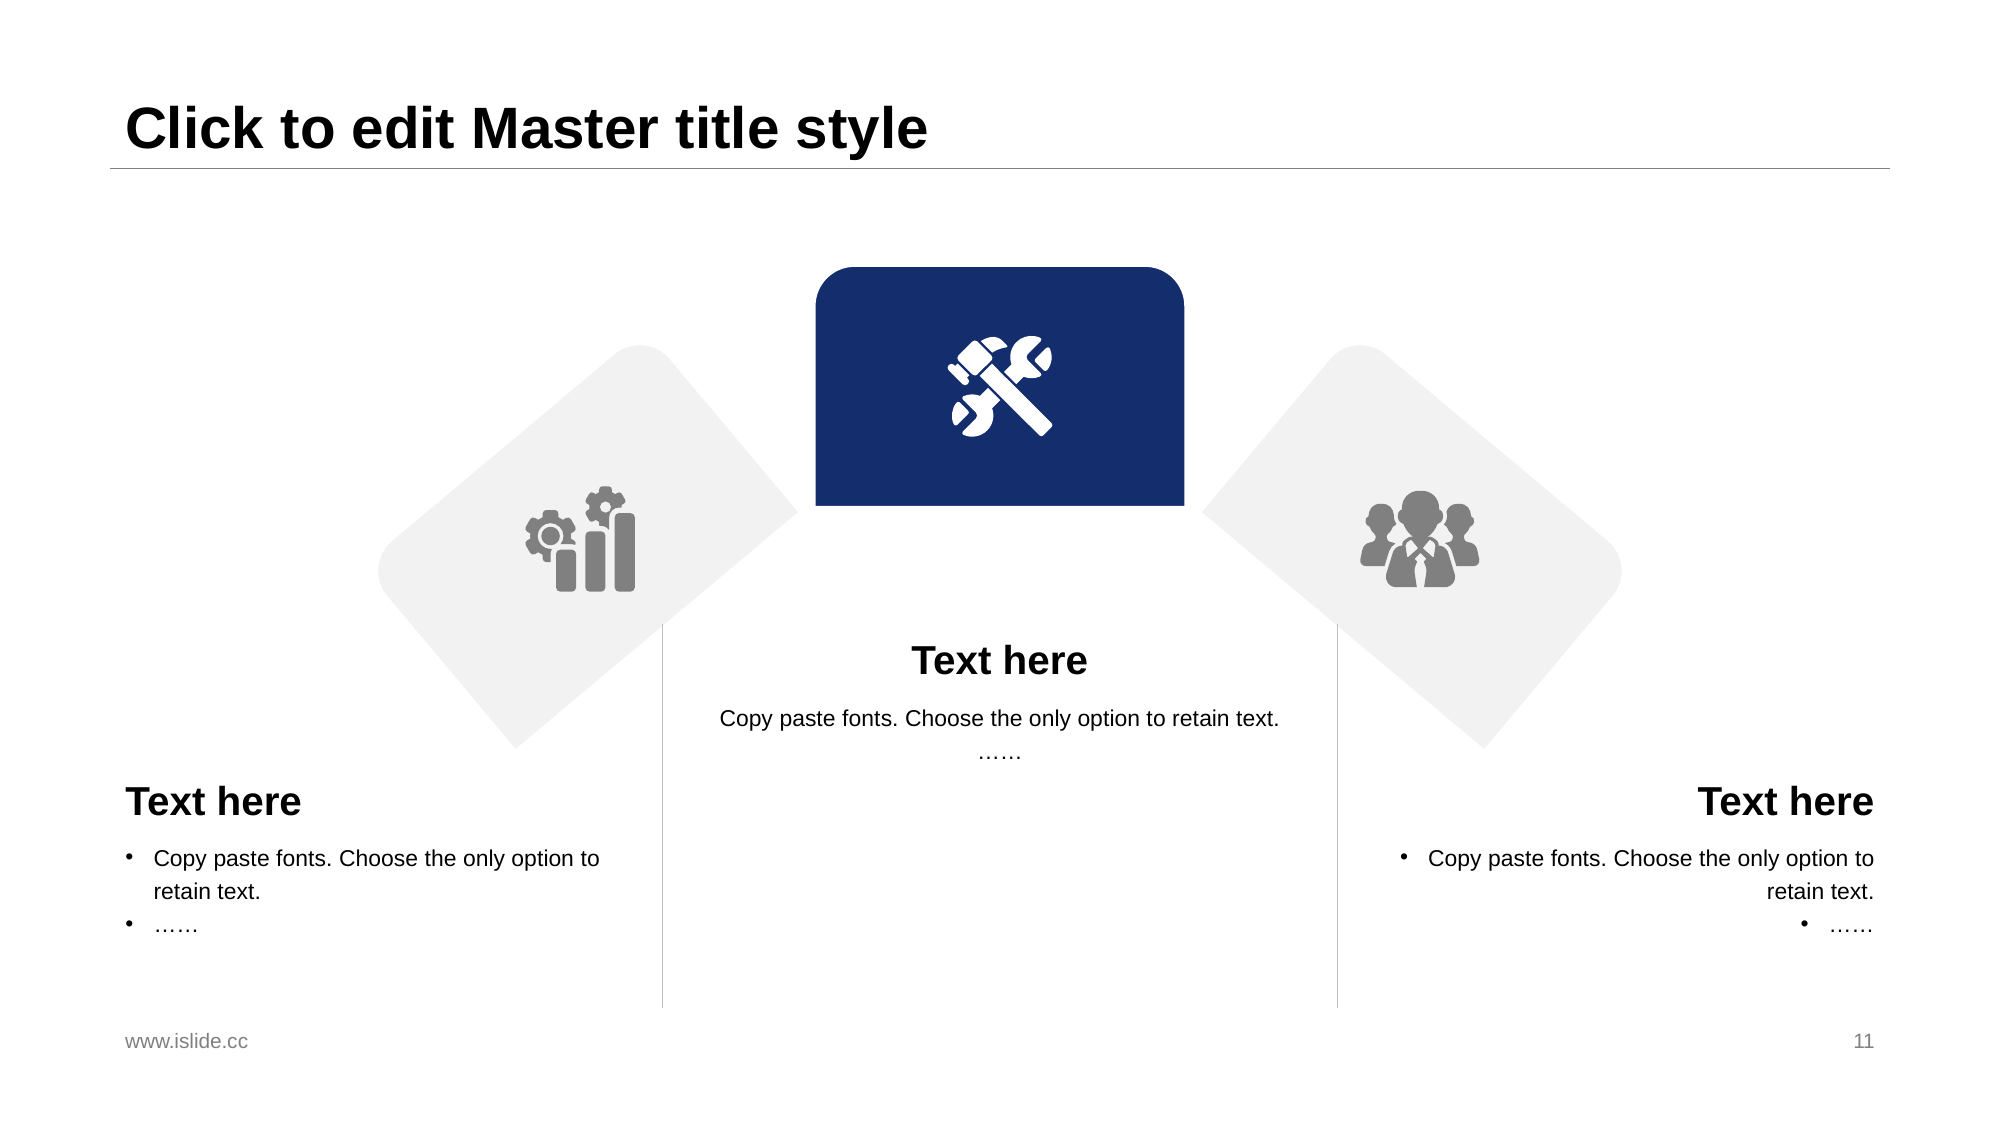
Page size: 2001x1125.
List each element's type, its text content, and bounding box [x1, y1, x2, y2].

title Click to edit Master title style [109, 0, 1890, 169]
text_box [110, 265, 1890, 1008]
footer www.islide.cc [109, 1023, 790, 1058]
slide_number 11 [1412, 1023, 1890, 1058]
